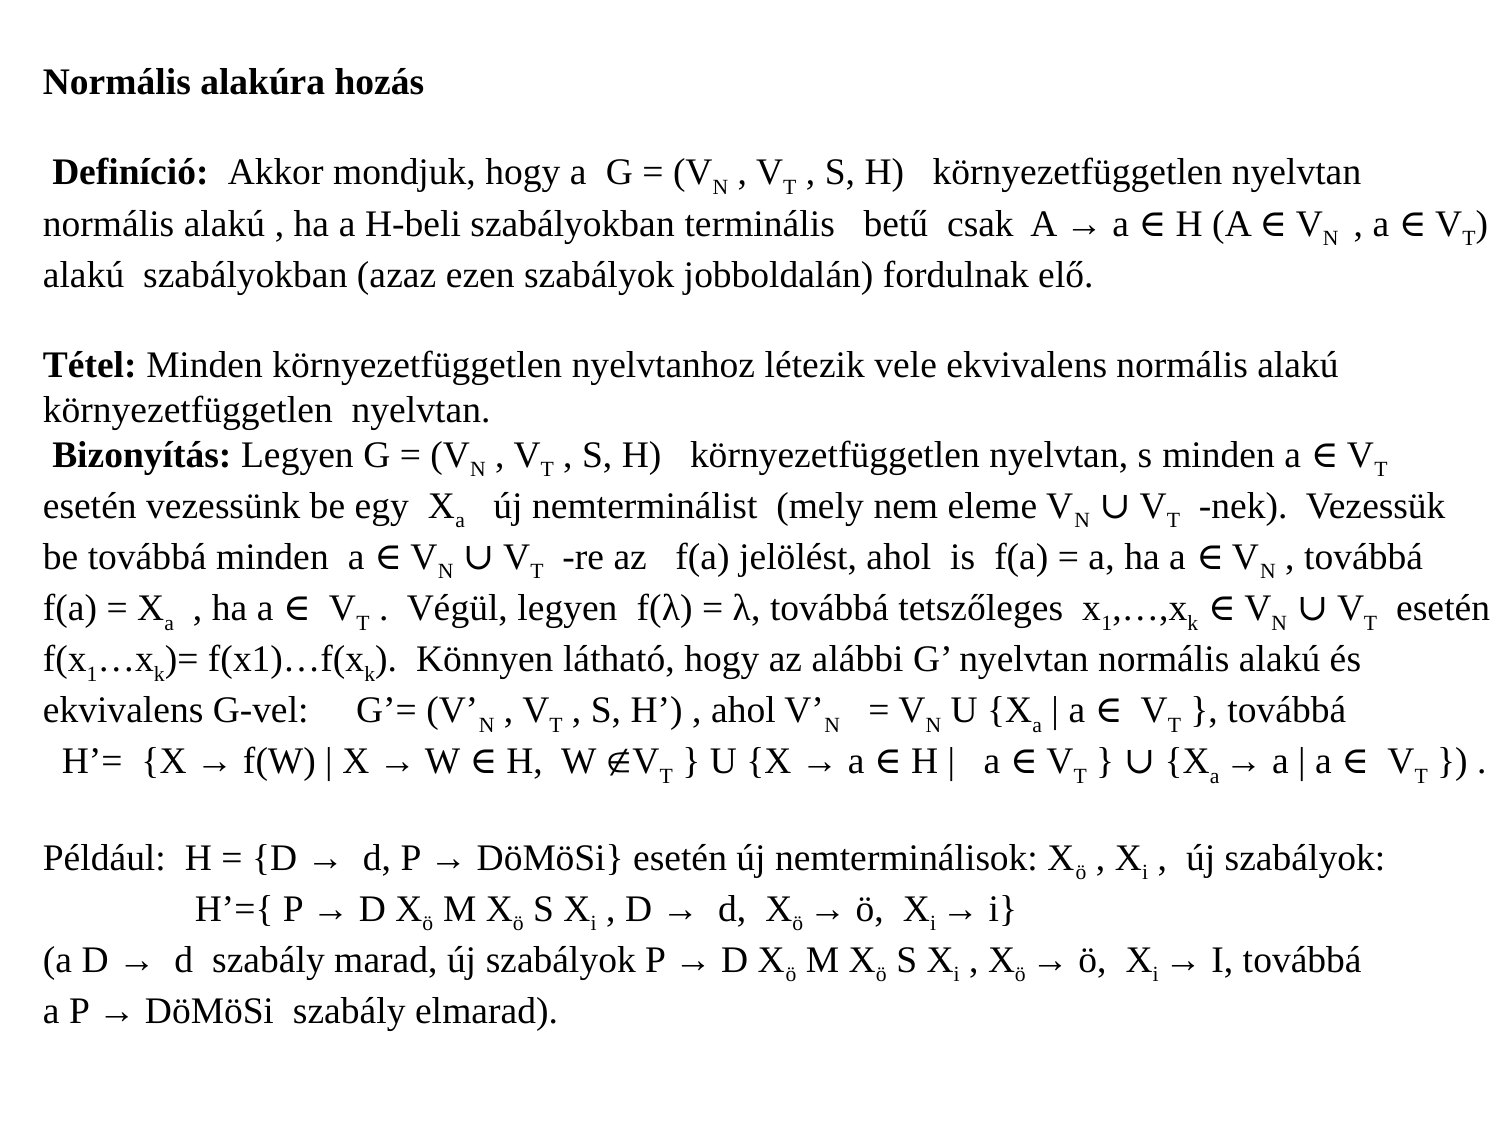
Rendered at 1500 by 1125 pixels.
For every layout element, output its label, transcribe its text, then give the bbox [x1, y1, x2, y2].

text_box Normális alakúra hozás Definíció: Akkor mondjuk, hogy a G = (VN , VT , S, H) környezetfüggetlen nyelvtan normális alakú , ha a H-beli szabályokban terminális betű csak A → a ∈ H (A ∈ VN , a ∈ VT) alakú szabályokban (azaz ezen szabályok jobboldalán) fordulnak elő. Tétel: Minden környezetfüggetlen nyelvtanhoz létezik vele ekvivalens normális alakú környezetfüggetlen nyelvtan. Bizonyítás: Legyen G = (VN , VT , S, H) környezetfüggetlen nyelvtan, s minden a ∈ VT esetén vezessünk be egy Xa új nemterminálist (mely nem eleme VN ∪ VT -nek). Vezessük be továbbá minden a ∈ VN ∪ VT -re az f(a) jelölést, ahol is f(a) = a, ha a ∈ VN , továbbá f(a) = Xa , ha a ∈ VT . Végül, legyen f(λ) = λ, továbbá tetszőleges x1,…,xk ∈ VN ∪ VT esetén f(x1…xk)= f(x1)…f(xk). Könnyen látható, hogy az alábbi G’ nyelvtan normális alakú és ekvivalens G-vel: G’= (V’N , VT , S, H’) , ahol V’N = VN U {Xa | a ∈ VT }, továbbá H’= {X → f(W) | X → W ∈ H, W VT } U {X → a ∈ H | a ∈ VT } ∪ {Xa → a | a ∈ VT }) . Például: H = {D → d, P → DöMöSi} esetén új nemterminálisok: Xö , Xi , új szabályok: H’={ P → D Xö M Xö S Xi , D → d, Xö → ö, Xi → i} (a D → d szabály marad, új szabályok P → D Xö M Xö S Xi , Xö → ö, Xi → I, továbbá a P → DöMöSi szabály elmarad). [28, 49, 1500, 1084]
